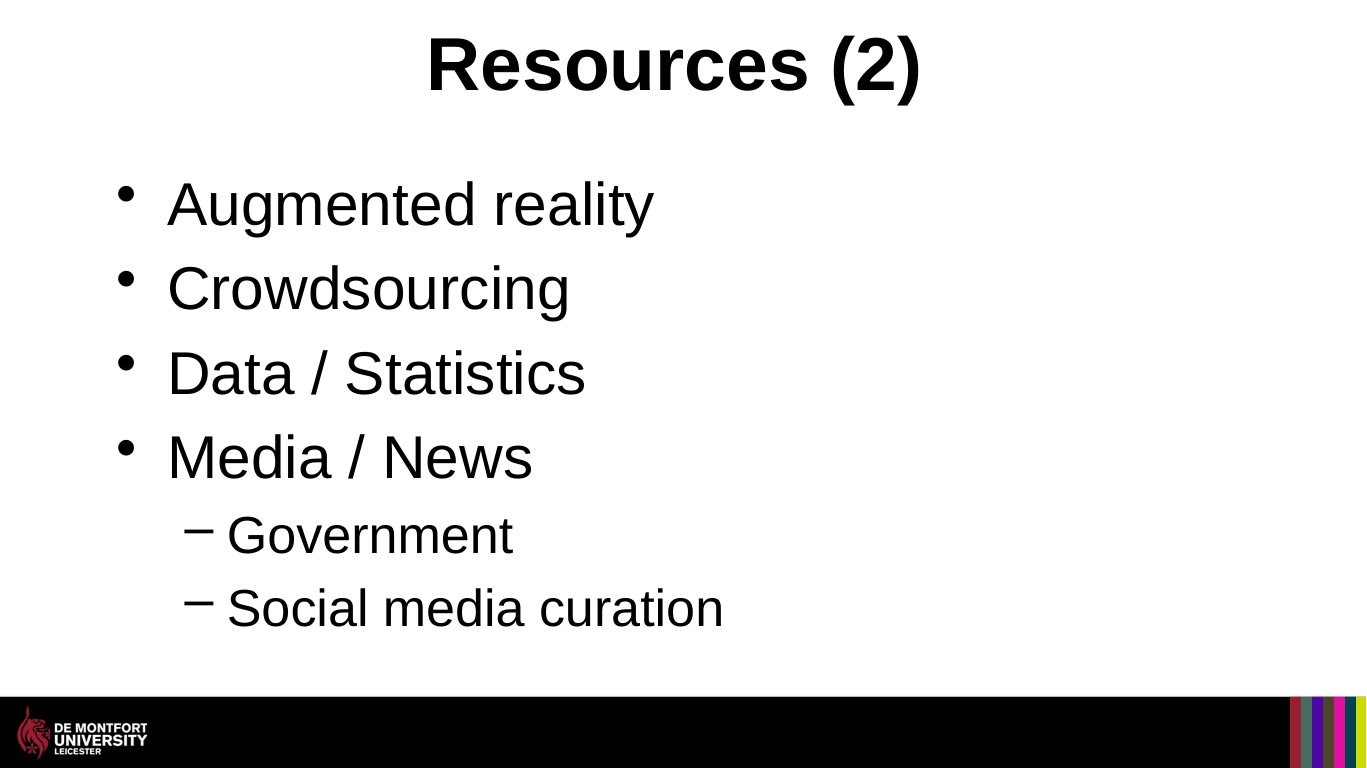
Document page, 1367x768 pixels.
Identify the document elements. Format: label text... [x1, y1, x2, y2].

list Augmented reality Crowdsourcing Data / Statistics Media / News Government Social media curation [102, 157, 1264, 683]
picture [0, 0, 1367, 768]
text_box Resources (2) [140, 0, 1209, 121]
